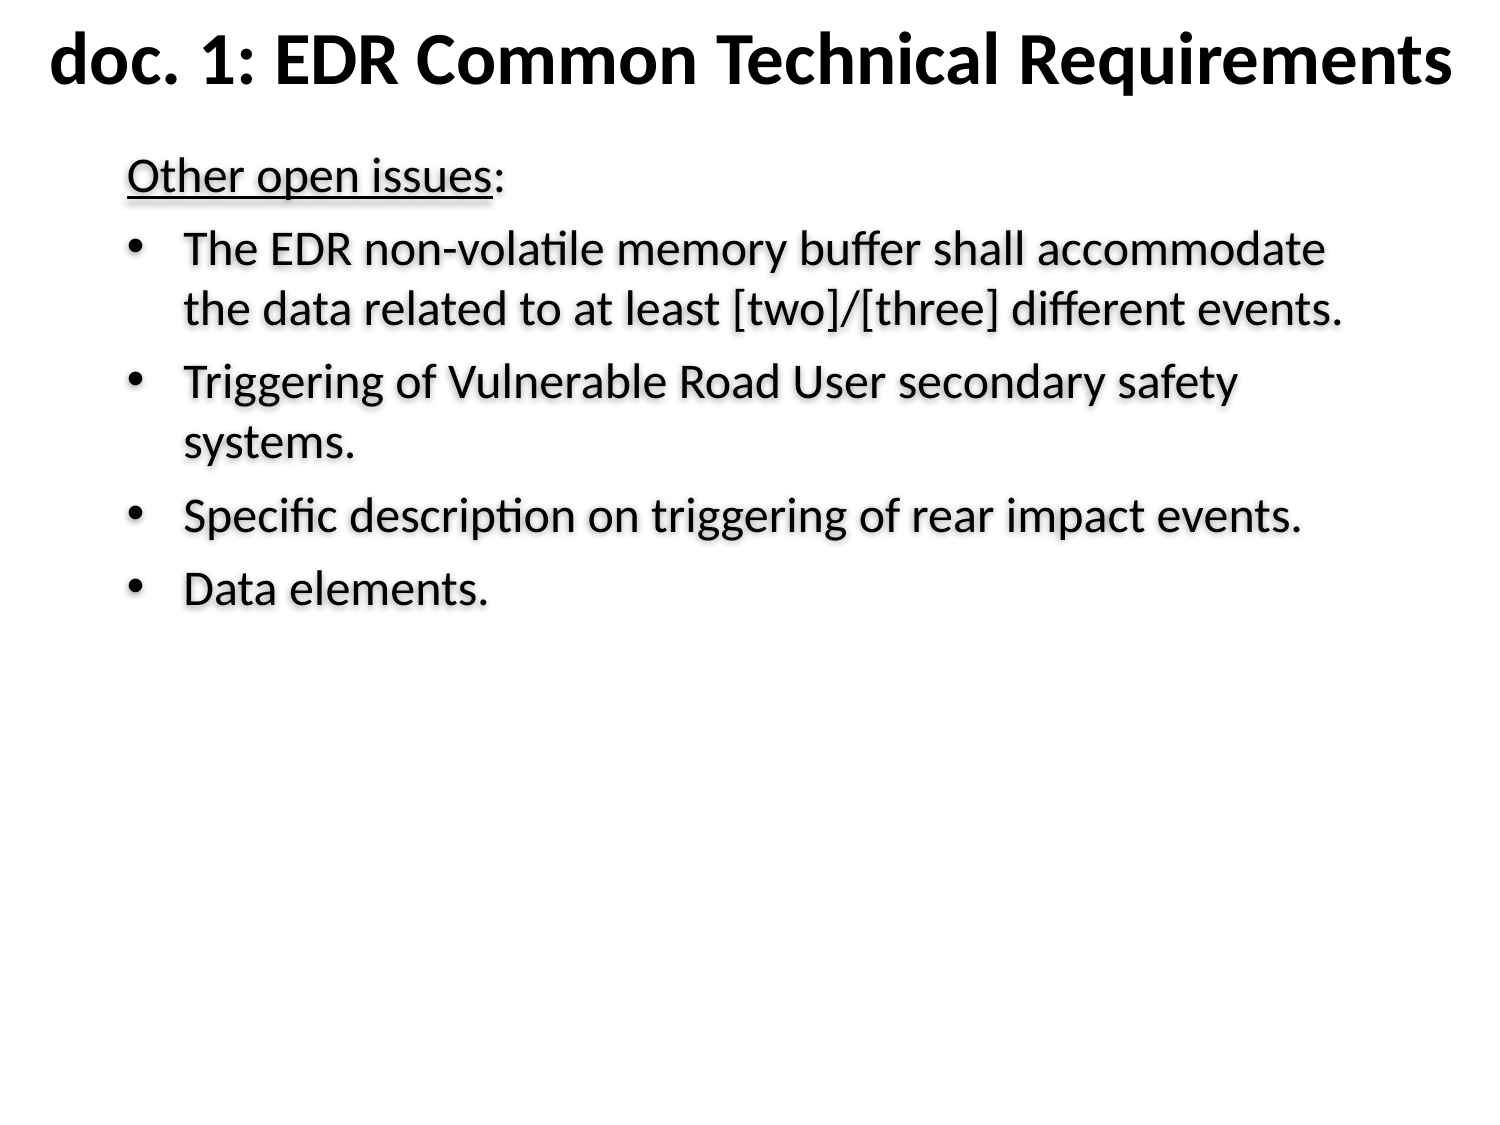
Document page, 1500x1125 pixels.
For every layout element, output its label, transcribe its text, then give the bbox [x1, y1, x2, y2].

text_box Other open issues: The EDR non-volatile memory buffer shall accommodate the data related to at least [two]/[three] different events. Triggering of Vulnerable Road User secondary safety systems. Specific description on triggering of rear impact events. Data elements. [63, 85, 1441, 1026]
text_box doc. 1: EDR Common Technical Requirements [2, 19, 1500, 90]
